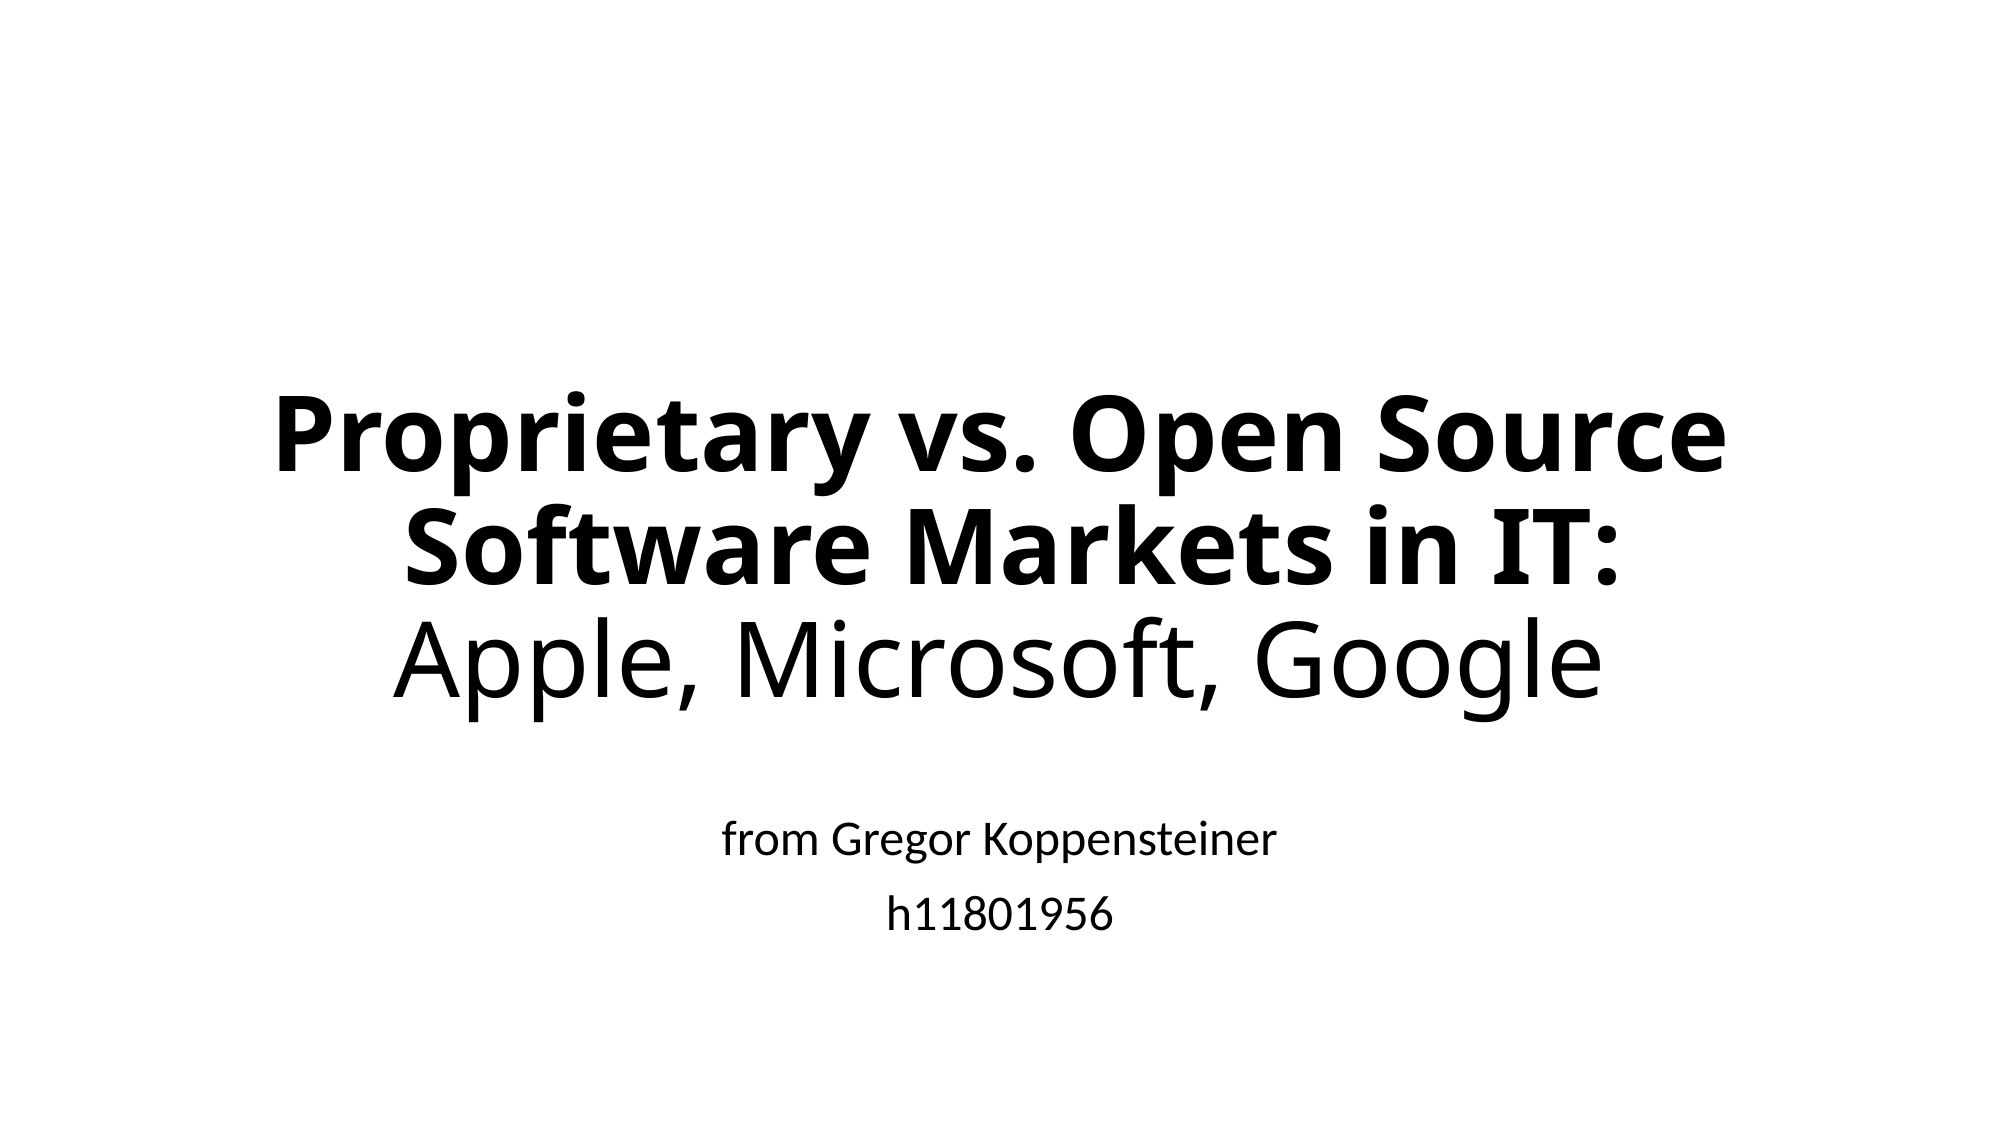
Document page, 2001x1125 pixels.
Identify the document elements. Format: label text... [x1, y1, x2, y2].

title Proprietary vs. Open Source Software Markets in IT: Apple, Microsoft, Google [249, 336, 1750, 729]
subtitle from Gregor Koppensteiner h11801956 [249, 805, 1750, 958]
